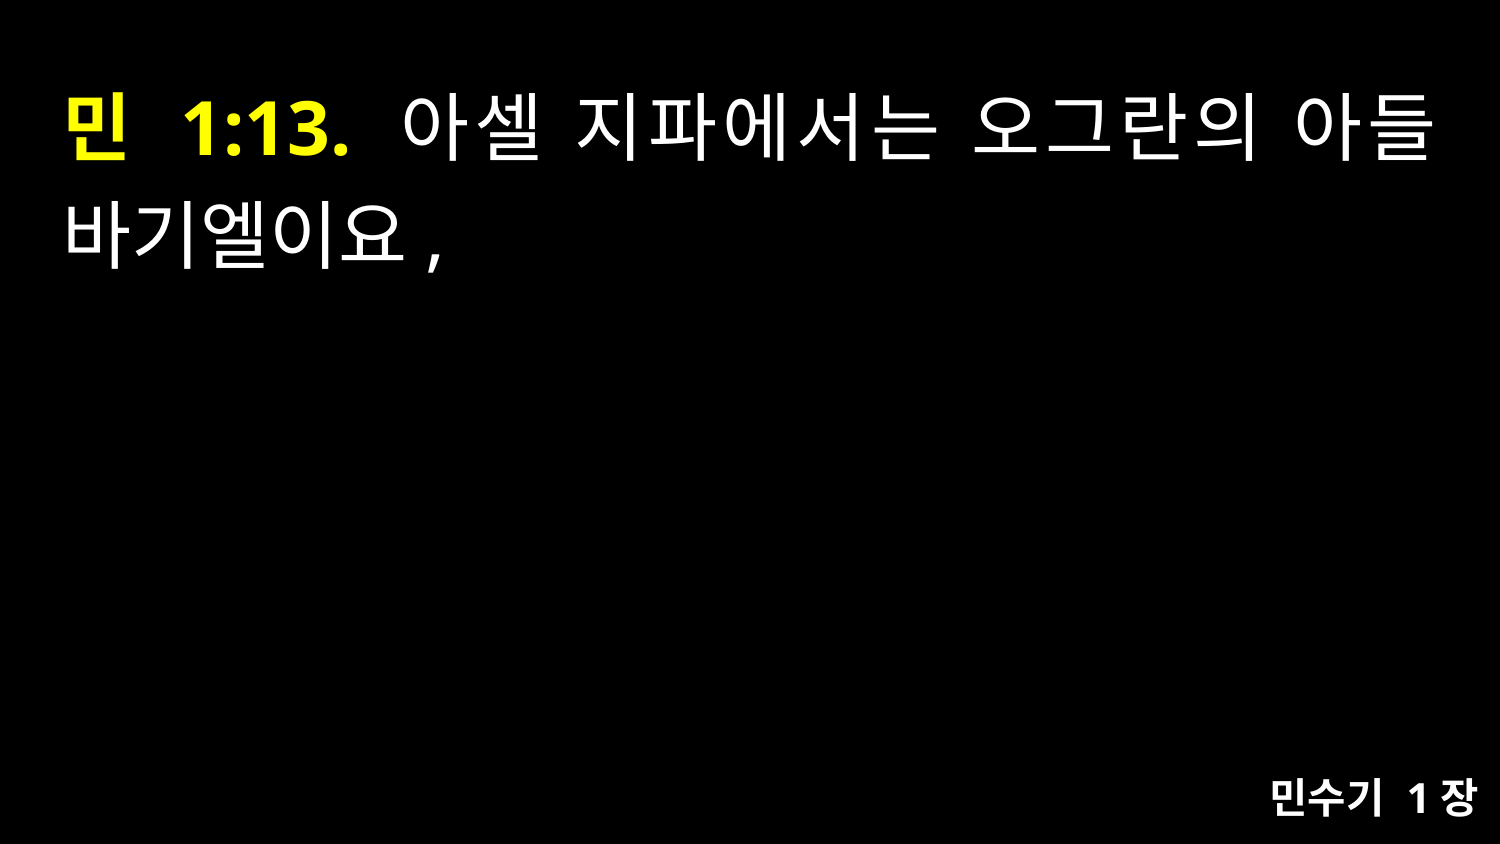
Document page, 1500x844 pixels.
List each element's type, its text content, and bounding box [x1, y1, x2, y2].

title 민 1:13. 아셀 지파에서는 오그란의 아들 바기엘이요, [0, 0, 1500, 844]
subtitle 민수기 1장 [916, 770, 1500, 844]
